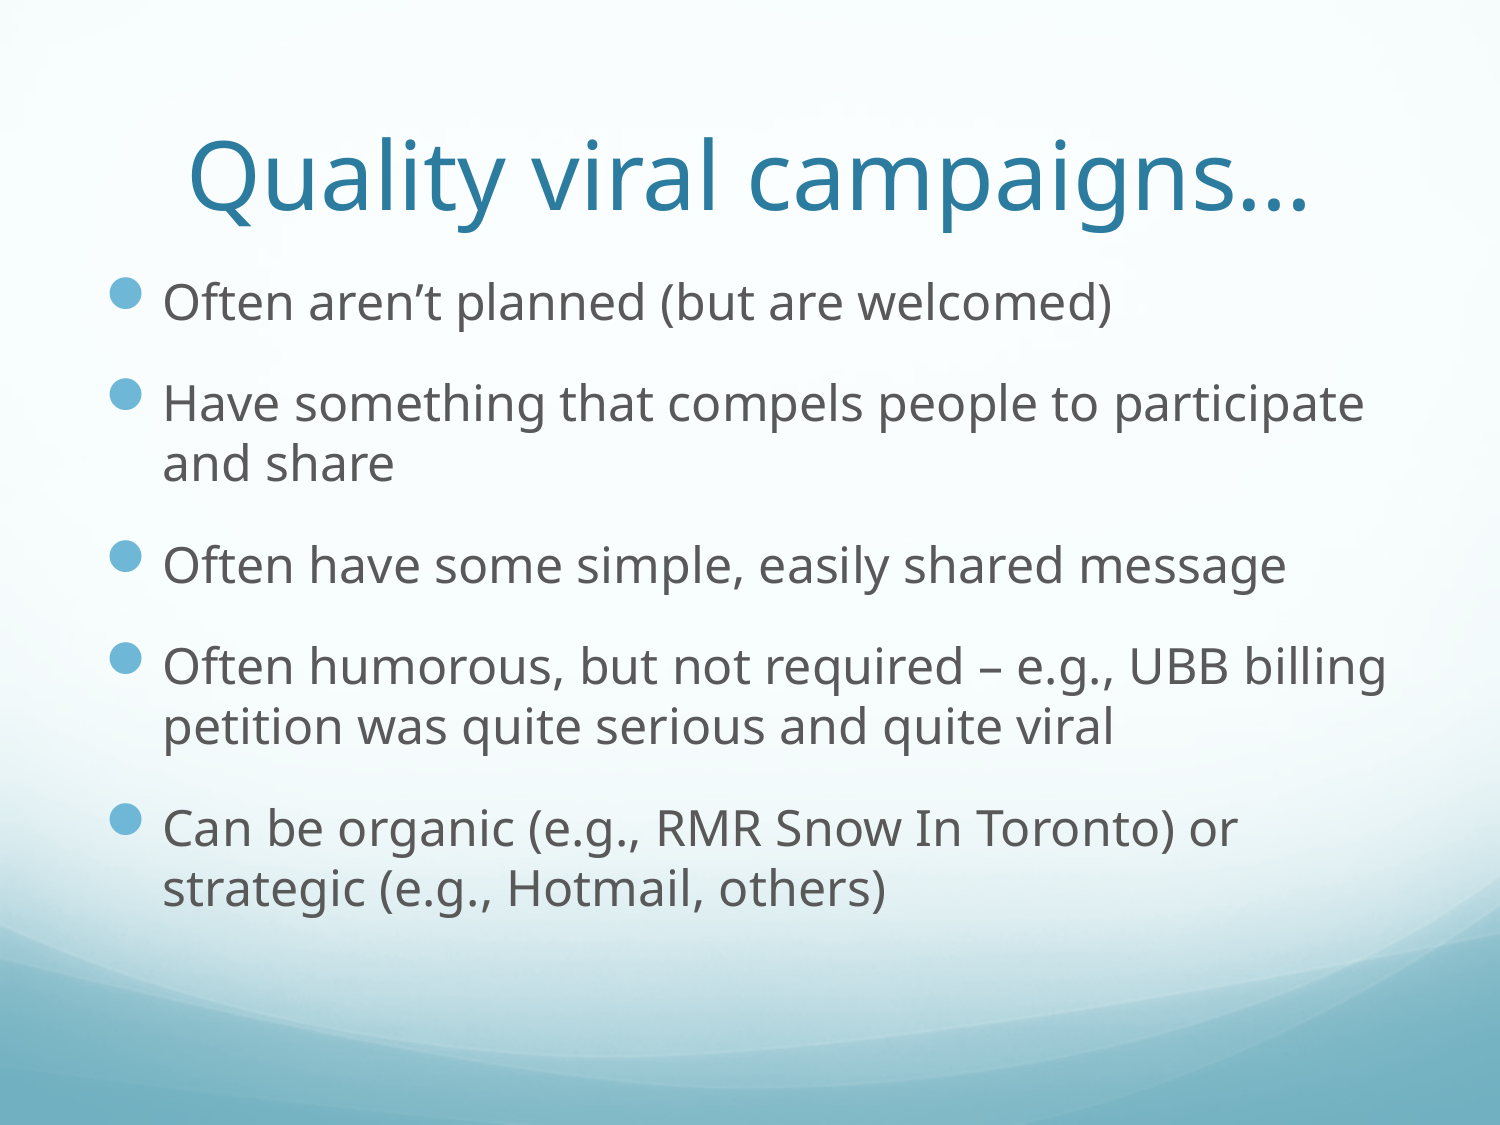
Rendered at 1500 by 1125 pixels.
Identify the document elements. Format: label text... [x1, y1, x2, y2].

title Quality viral campaigns… [90, 17, 1410, 237]
list Often aren’t planned (but are welcomed) Have something that compels people to participate and share Often have some simple, easily shared message Often humorous, but not required – e.g., UBB billing petition was quite serious and quite viral Can be organic (e.g., RMR Snow In Toronto) or strategic (e.g., Hotmail, others) [90, 262, 1410, 975]
